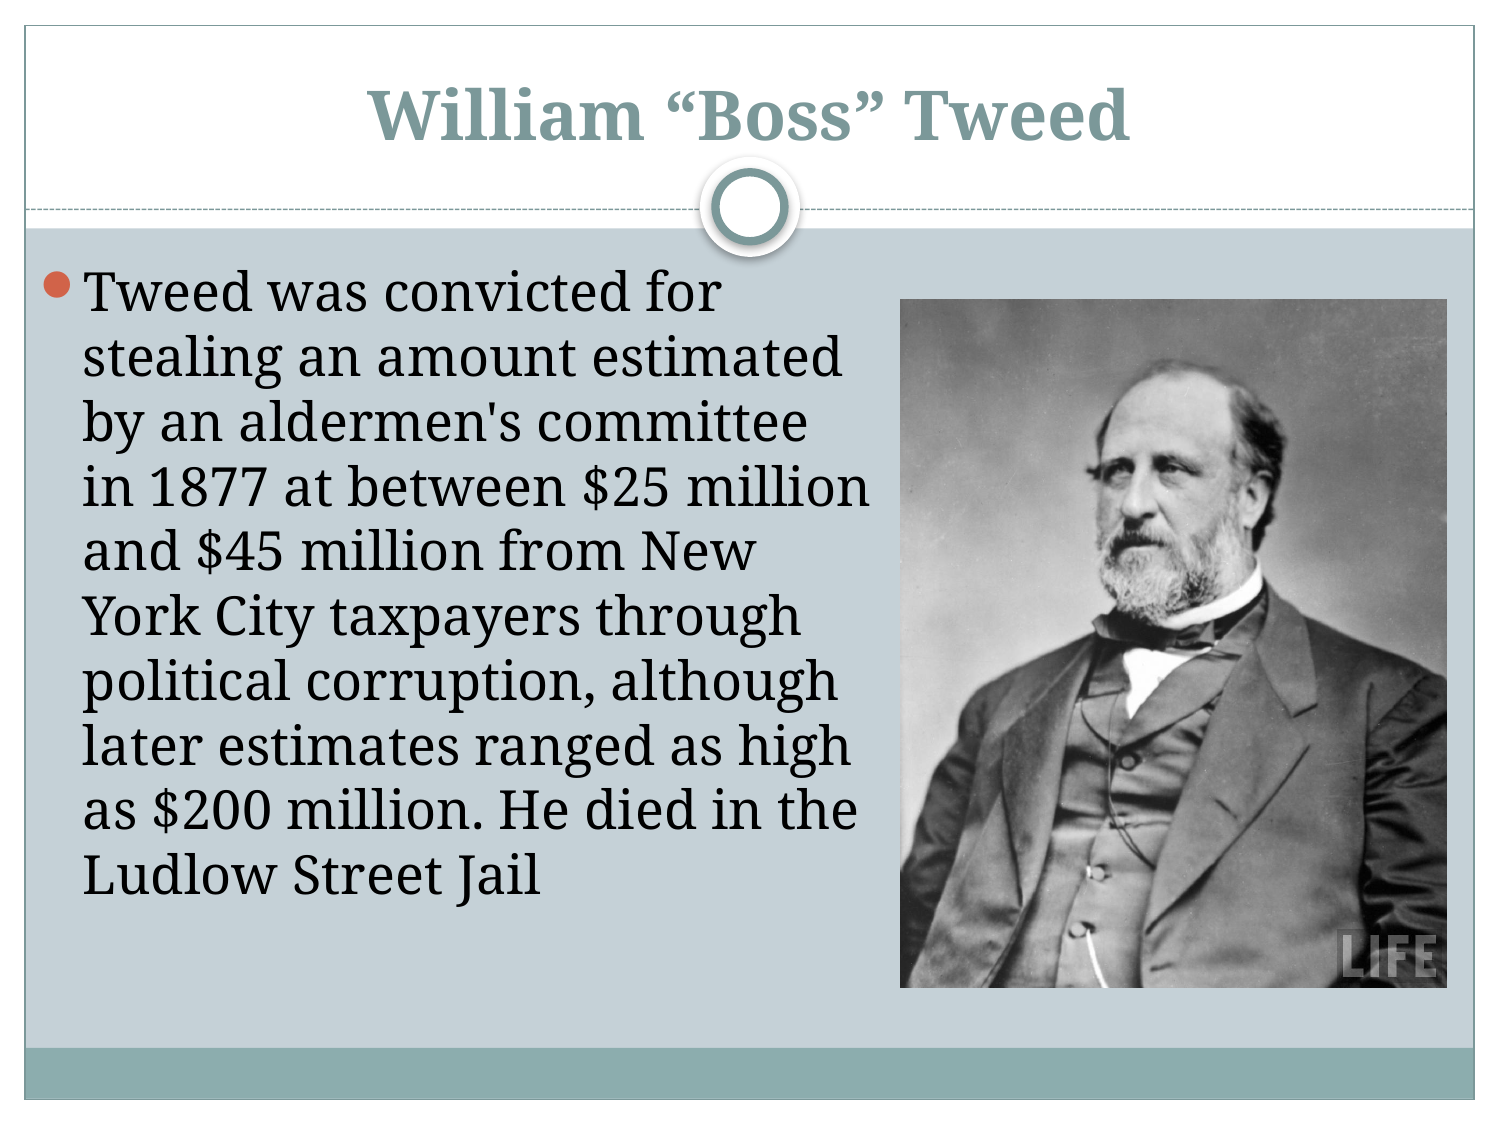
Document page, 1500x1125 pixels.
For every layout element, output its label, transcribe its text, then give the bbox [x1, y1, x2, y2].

title William “Boss” Tweed [49, 37, 1450, 162]
picture [899, 299, 1447, 988]
list Tweed was convicted for stealing an amount estimated by an aldermen's committee in 1877 at between $25 million and $45 million from New York City taxpayers through political corruption, although later estimates ranged as high as $200 million. He died in the Ludlow Street Jail [24, 250, 888, 975]
